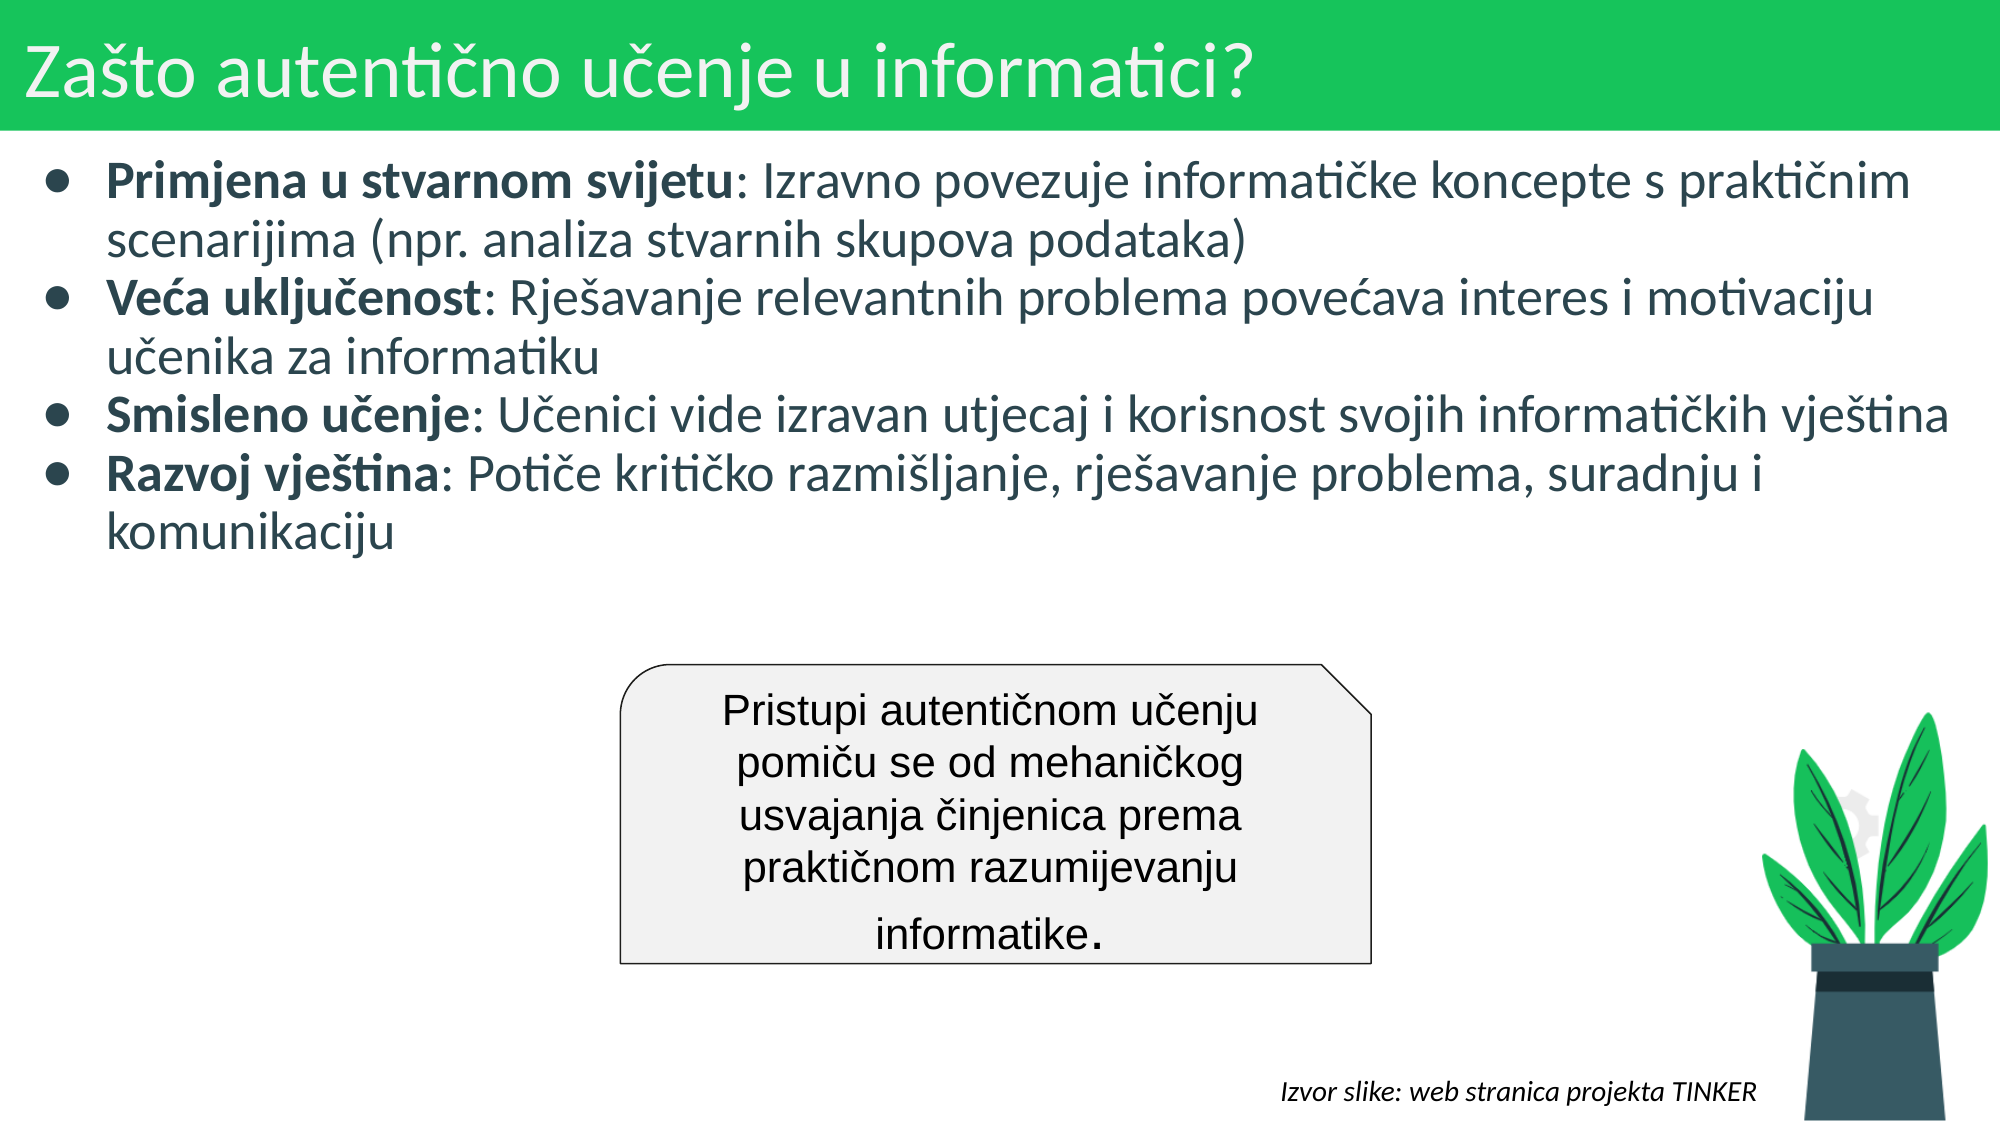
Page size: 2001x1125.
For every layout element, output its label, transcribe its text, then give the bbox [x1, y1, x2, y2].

picture [1750, 707, 2000, 1125]
text_box Izvor slike: web stranica projekta TINKER [1262, 1057, 1745, 1114]
text_box Pristupi autentičnom učenju pomiču se od mehaničkog usvajanja činjenica prema praktičnom razumijevanju informatike. [620, 664, 1372, 964]
title Zašto autentično učenje u informatici? [16, 13, 1976, 131]
list Primjena u stvarnom svijetu: Izravno povezuje informatičke koncepte s praktičnim scenarijima (npr. analiza stvarnih skupova podataka) Veća uključenost: Rješavanje relevantnih problema povećava interes i motivaciju učenika za informatiku Smisleno učenje: Učenici vide izravan utjecaj i korisnost svojih informatičkih vještina Razvoj vještina: Potiče kritičko razmišljanje, rješavanje problema, suradnju i komunikaciju [16, 144, 1976, 1108]
